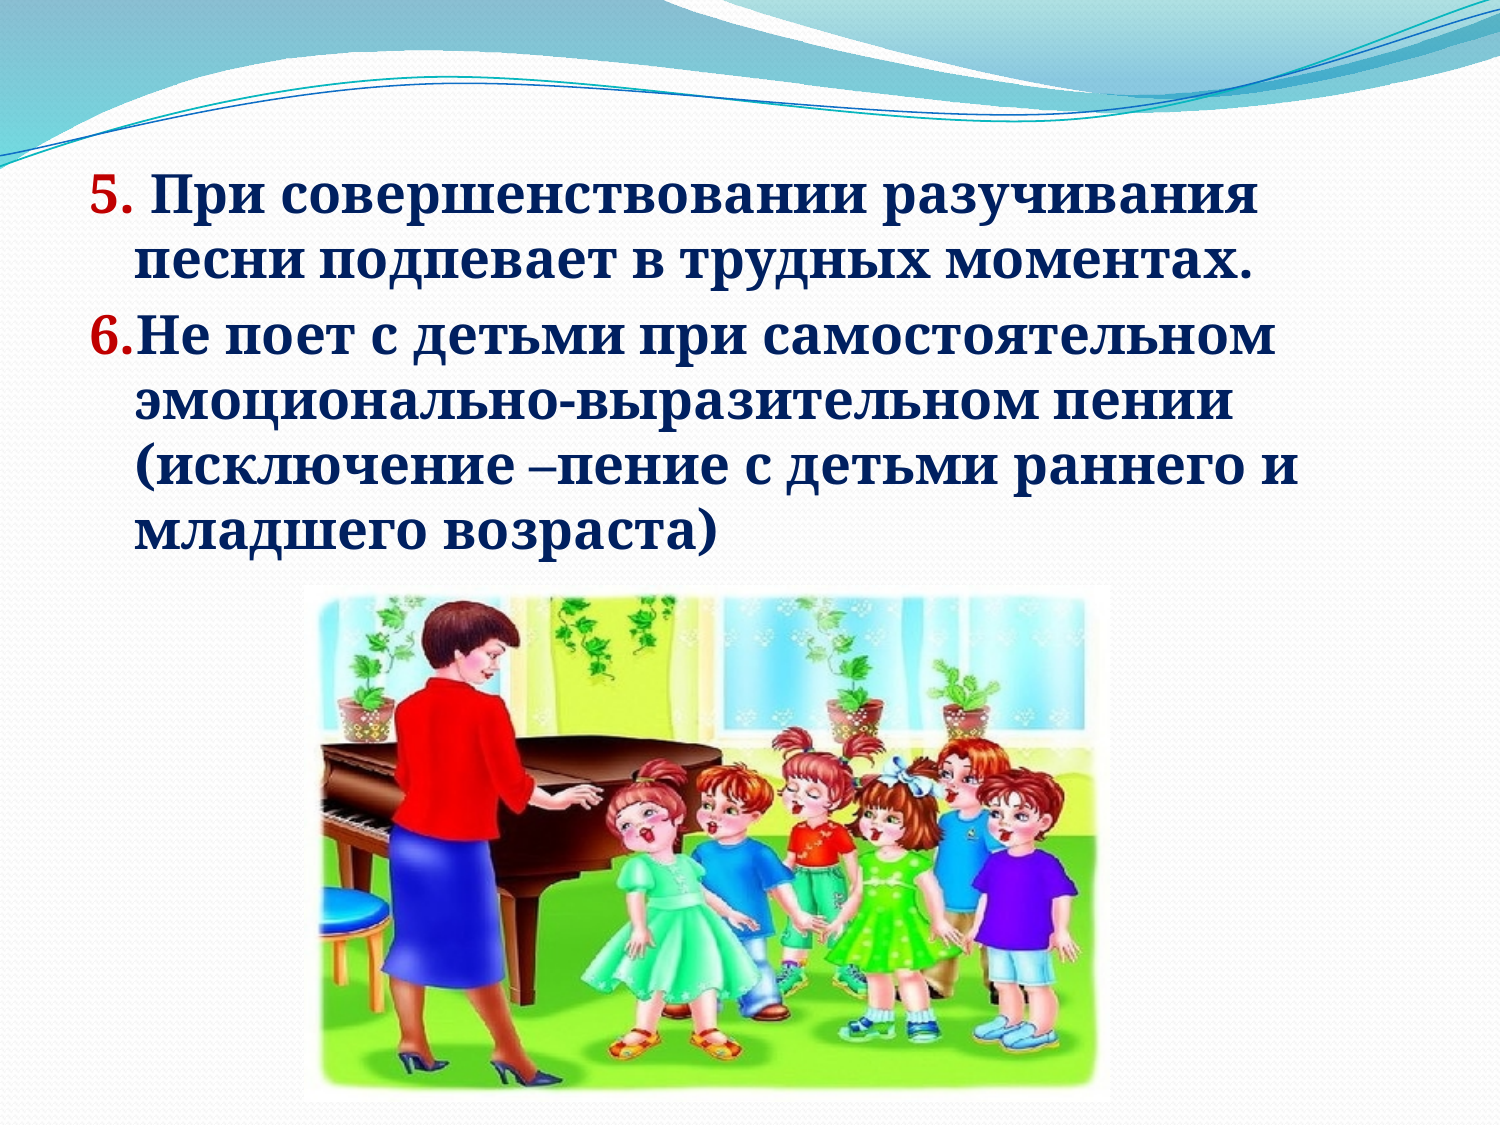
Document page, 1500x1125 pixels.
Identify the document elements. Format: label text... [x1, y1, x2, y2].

list 5. При совершенствовании разучивания песни подпевает в трудных моментах. 6.Не поет с детьми при самостоятельном эмоционально-выразительном пении (исключение –пение с детьми раннего и младшего возраста) [75, 152, 1425, 668]
picture [304, 585, 1110, 1102]
